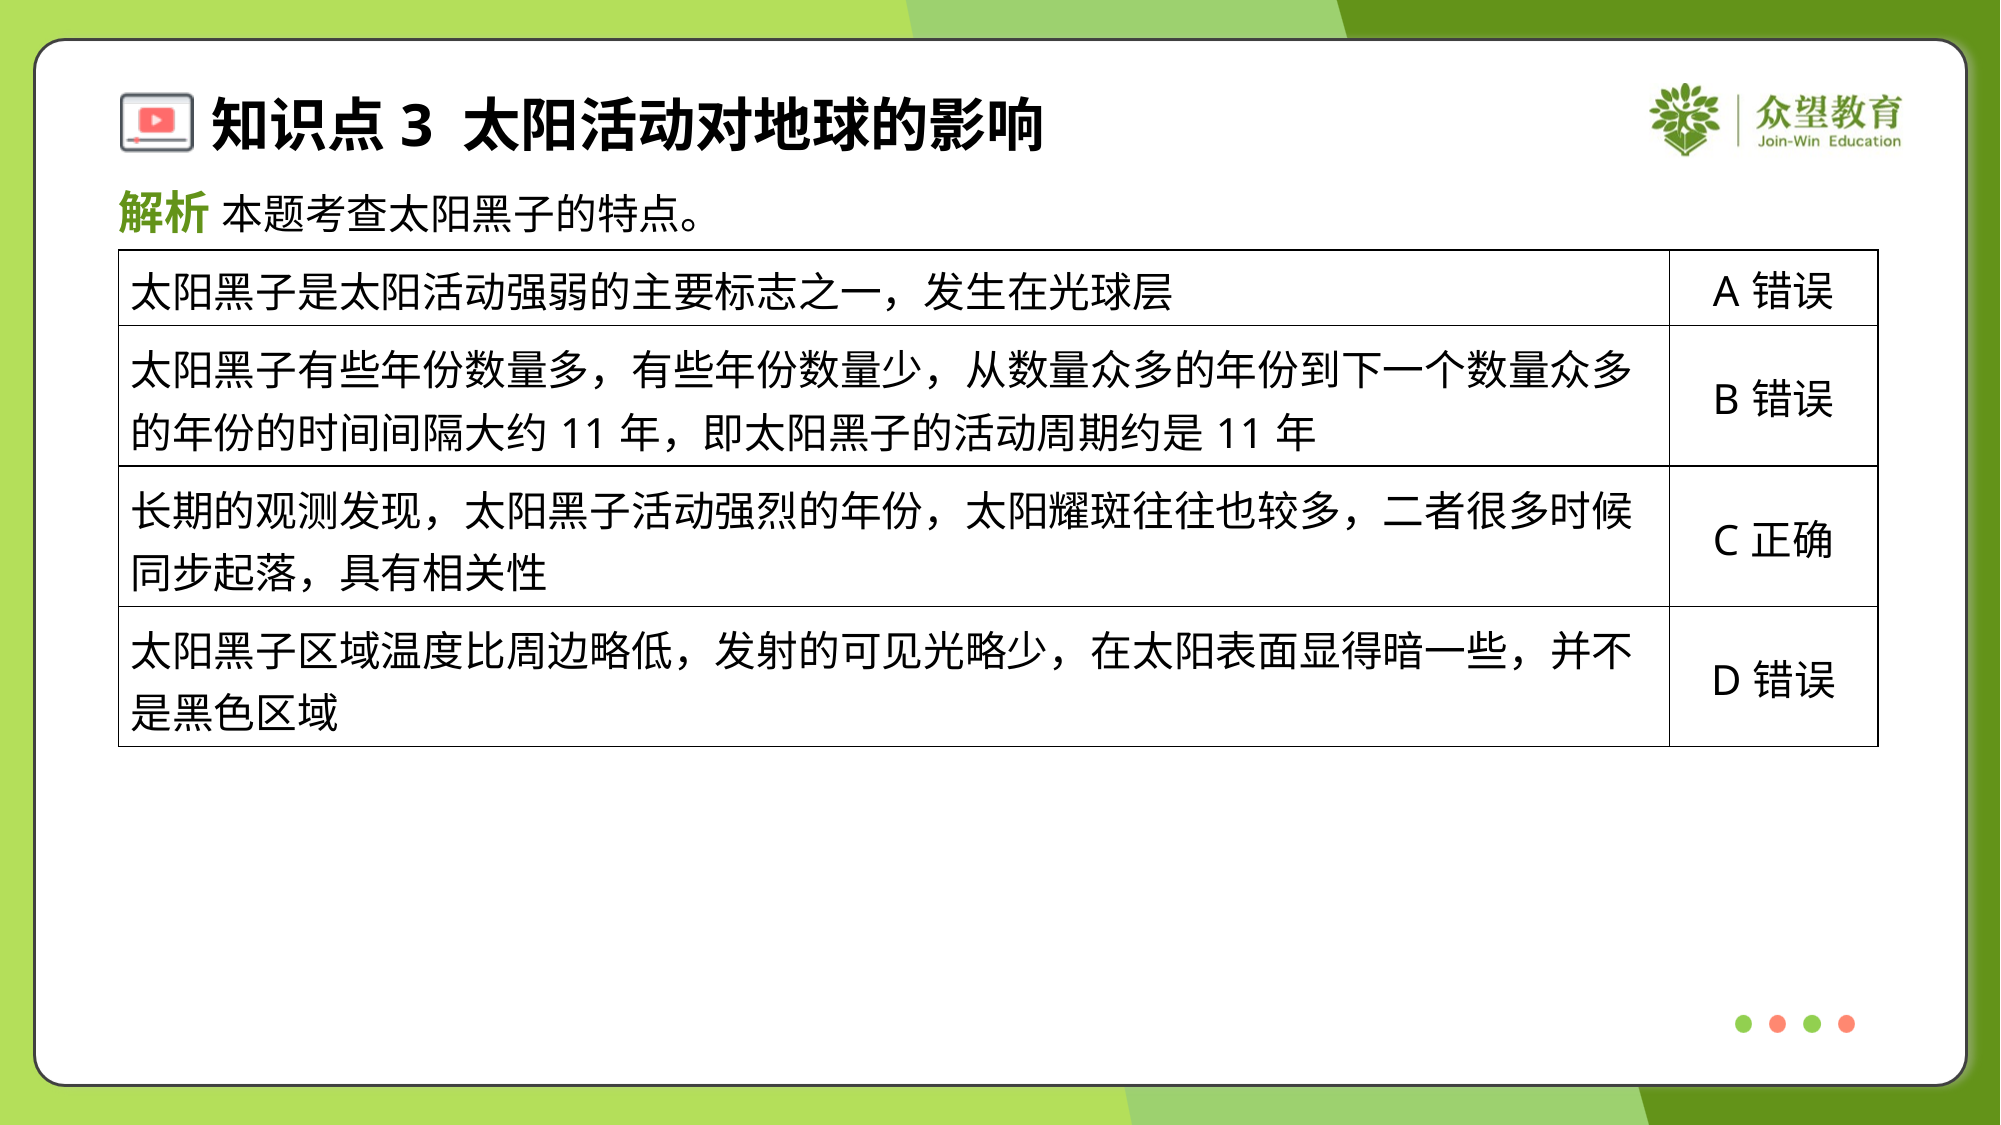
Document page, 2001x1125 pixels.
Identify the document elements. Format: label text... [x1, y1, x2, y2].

table_header A错误 [1670, 251, 1877, 325]
picture [0, 0, 2000, 1125]
table_cell B错误 [1670, 326, 1877, 465]
table_header 太阳黑子是太阳活动强弱的主要标志之一，发生在光球层 [119, 251, 1669, 325]
table_cell 长期的观测发现，太阳黑子活动强烈的年份，太阳耀斑往往也较多，二者很多时候 同步起落，具有相关性 [119, 467, 1669, 606]
table_cell 太阳黑子区域温度比周边略低，发射的可见光略少，在太阳表面显得暗一些，并不 是黑色区域 [119, 607, 1669, 746]
table_cell 太阳黑子有些年份数量多，有些年份数量少，从数量众多的年份到下一个数量众多 的年份的时间间隔大约11年，即太阳黑子的活动周期约是11年 [119, 326, 1669, 465]
table_cell D错误 [1670, 607, 1877, 746]
table_cell C正确 [1670, 467, 1877, 606]
text_box 解析 本题考查太阳黑子的特点。 [118, 159, 1883, 239]
